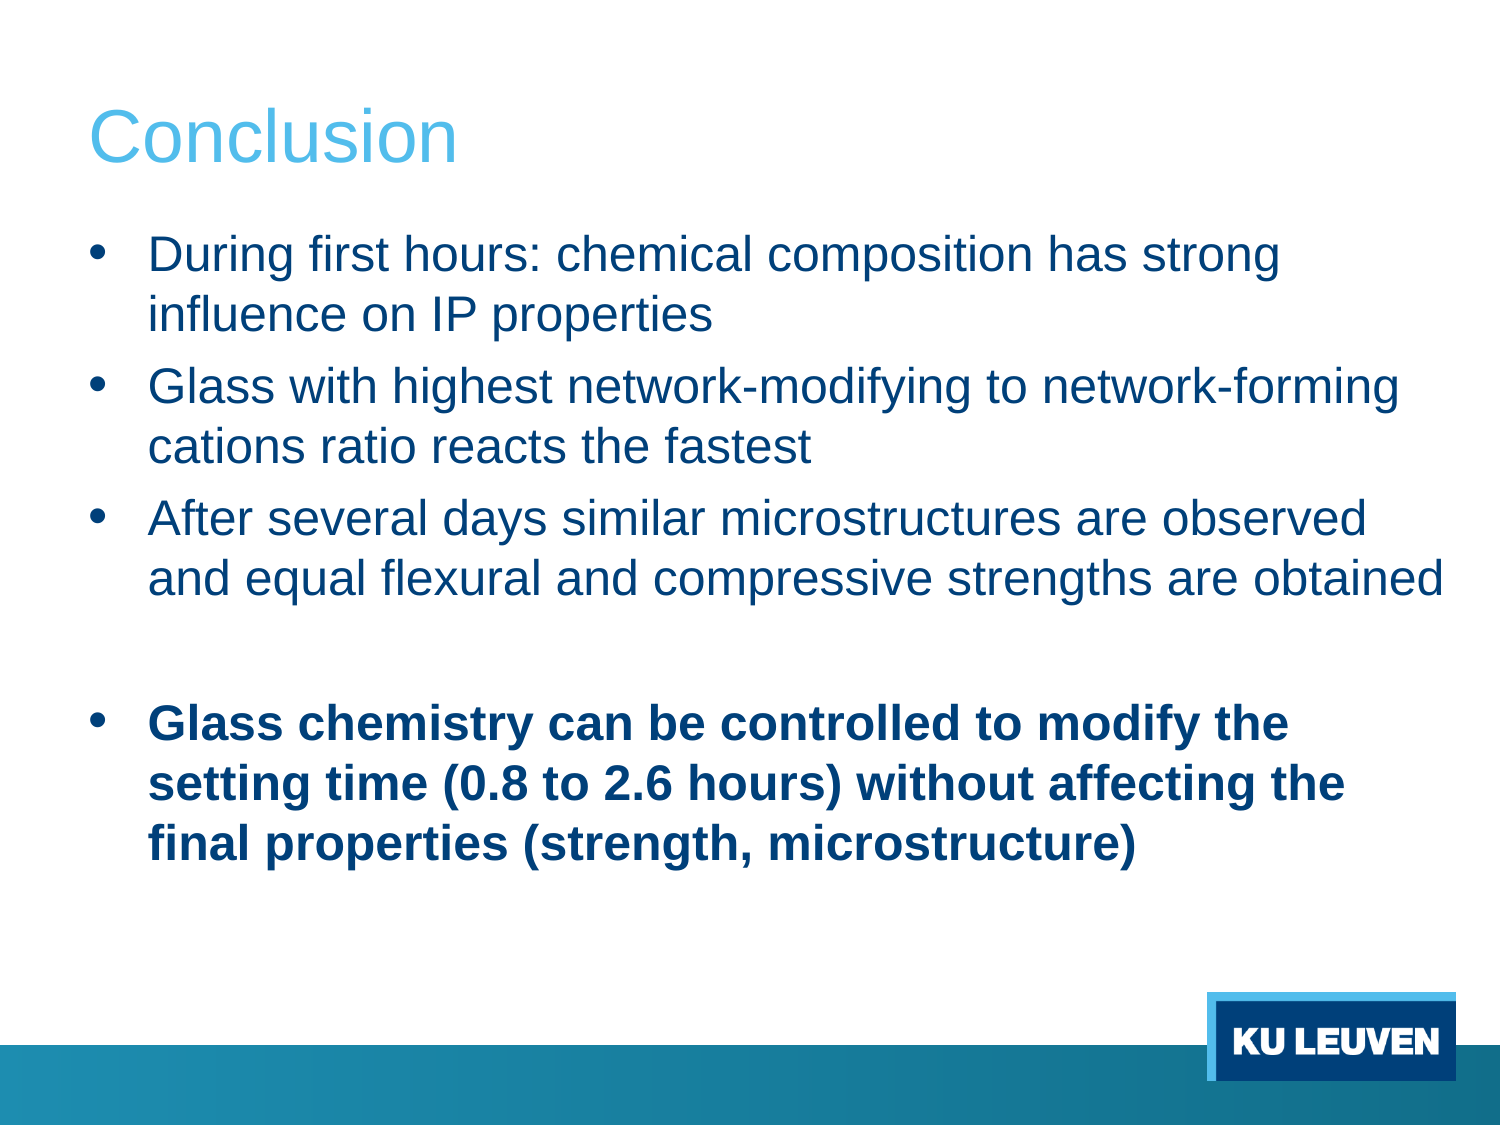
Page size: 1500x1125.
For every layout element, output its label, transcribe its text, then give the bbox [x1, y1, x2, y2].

picture [1207, 992, 1456, 1081]
list During first hours: chemical composition has strong influence on IP properties Glass with highest network-modifying to network-forming cations ratio reacts the fastest After several days similar microstructures are observed and equal flexural and compressive strengths are obtained Glass chemistry can be controlled to modify the setting time (0.8 to 2.6 hours) without affecting the final properties (strength, microstructure) [88, 221, 1456, 948]
title Conclusion [88, 29, 1456, 178]
